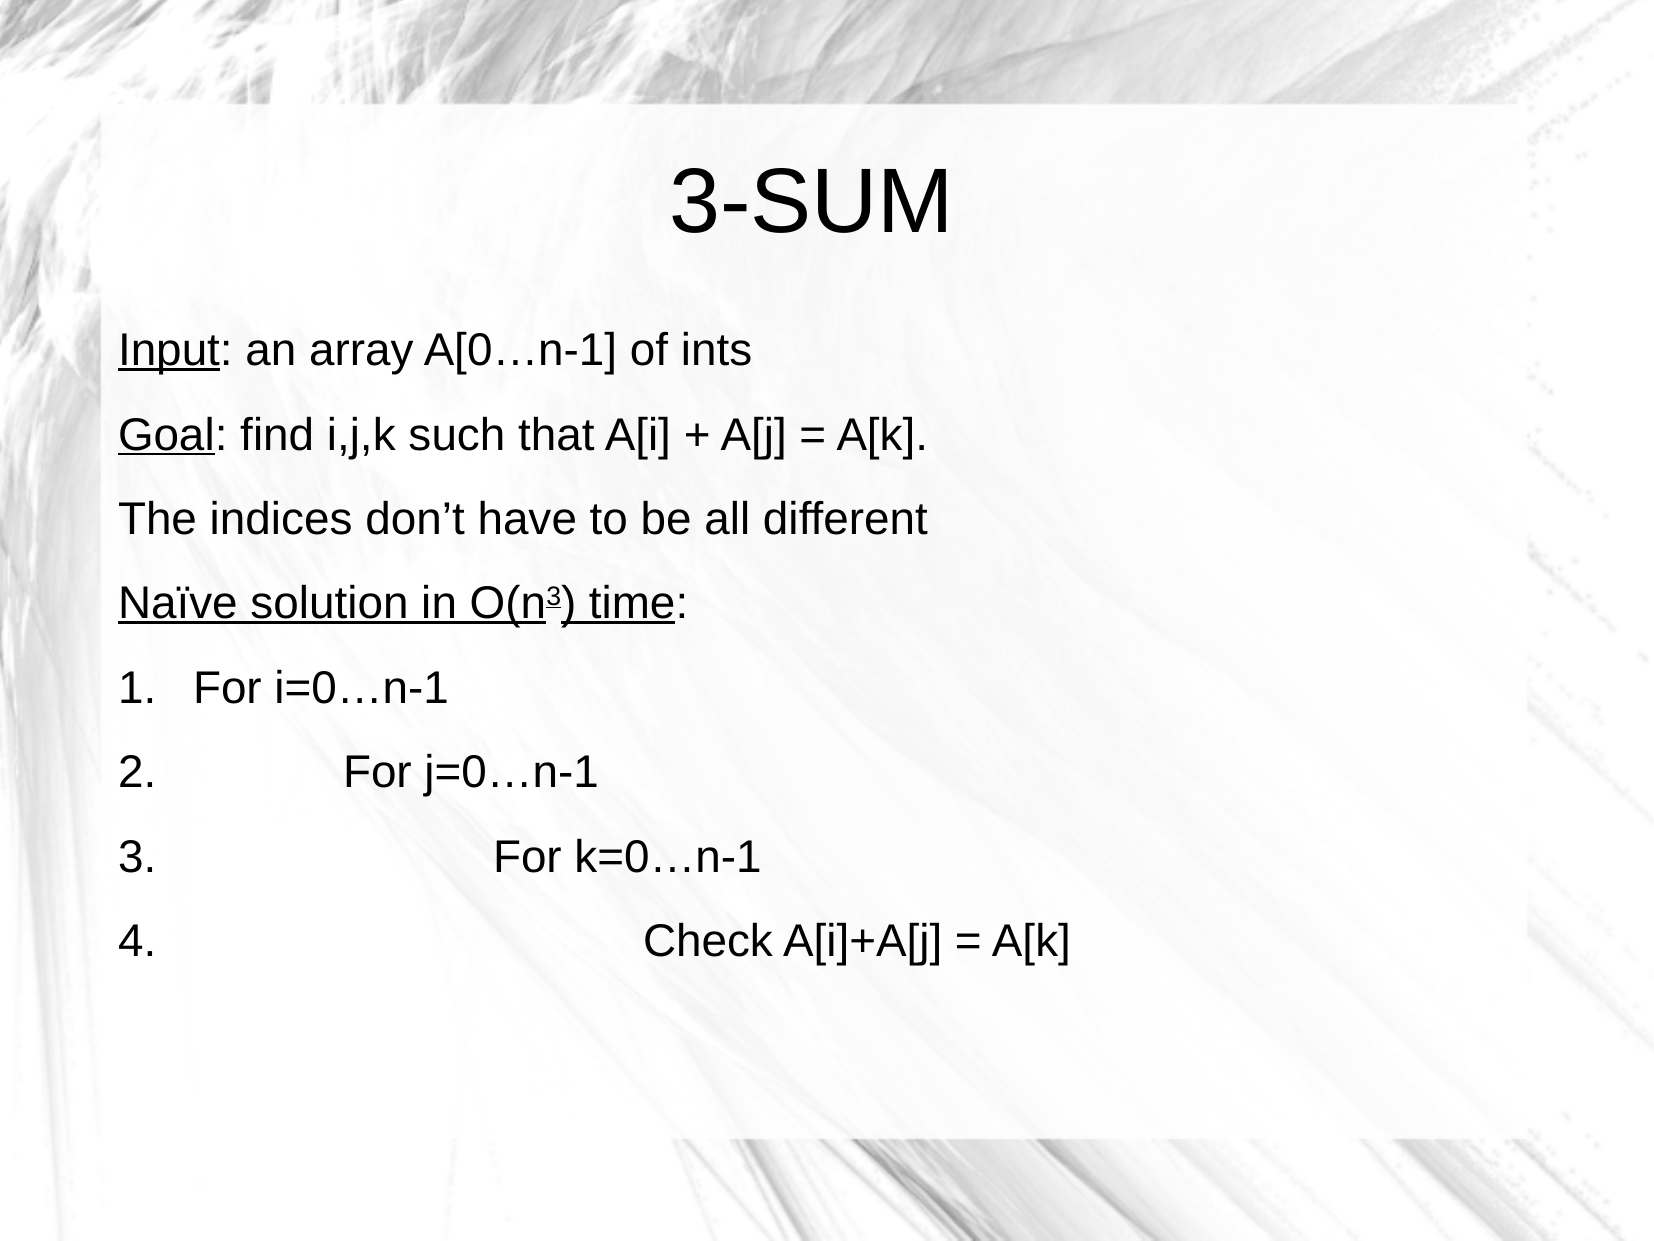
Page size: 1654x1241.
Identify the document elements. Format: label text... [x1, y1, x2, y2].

title 3-SUM [118, 112, 1506, 281]
picture [0, 0, 1654, 1241]
list Input: an array A[0…n-1] of ints Goal: find i,j,k such that A[i] + A[j] = A[k]. The indices don’t have to be all different Naïve solution in O(n3) time: For i=0…n-1 For j=0…n-1 For k=0…n-1 Check A[i]+A[j] = A[k] [118, 319, 1571, 1102]
